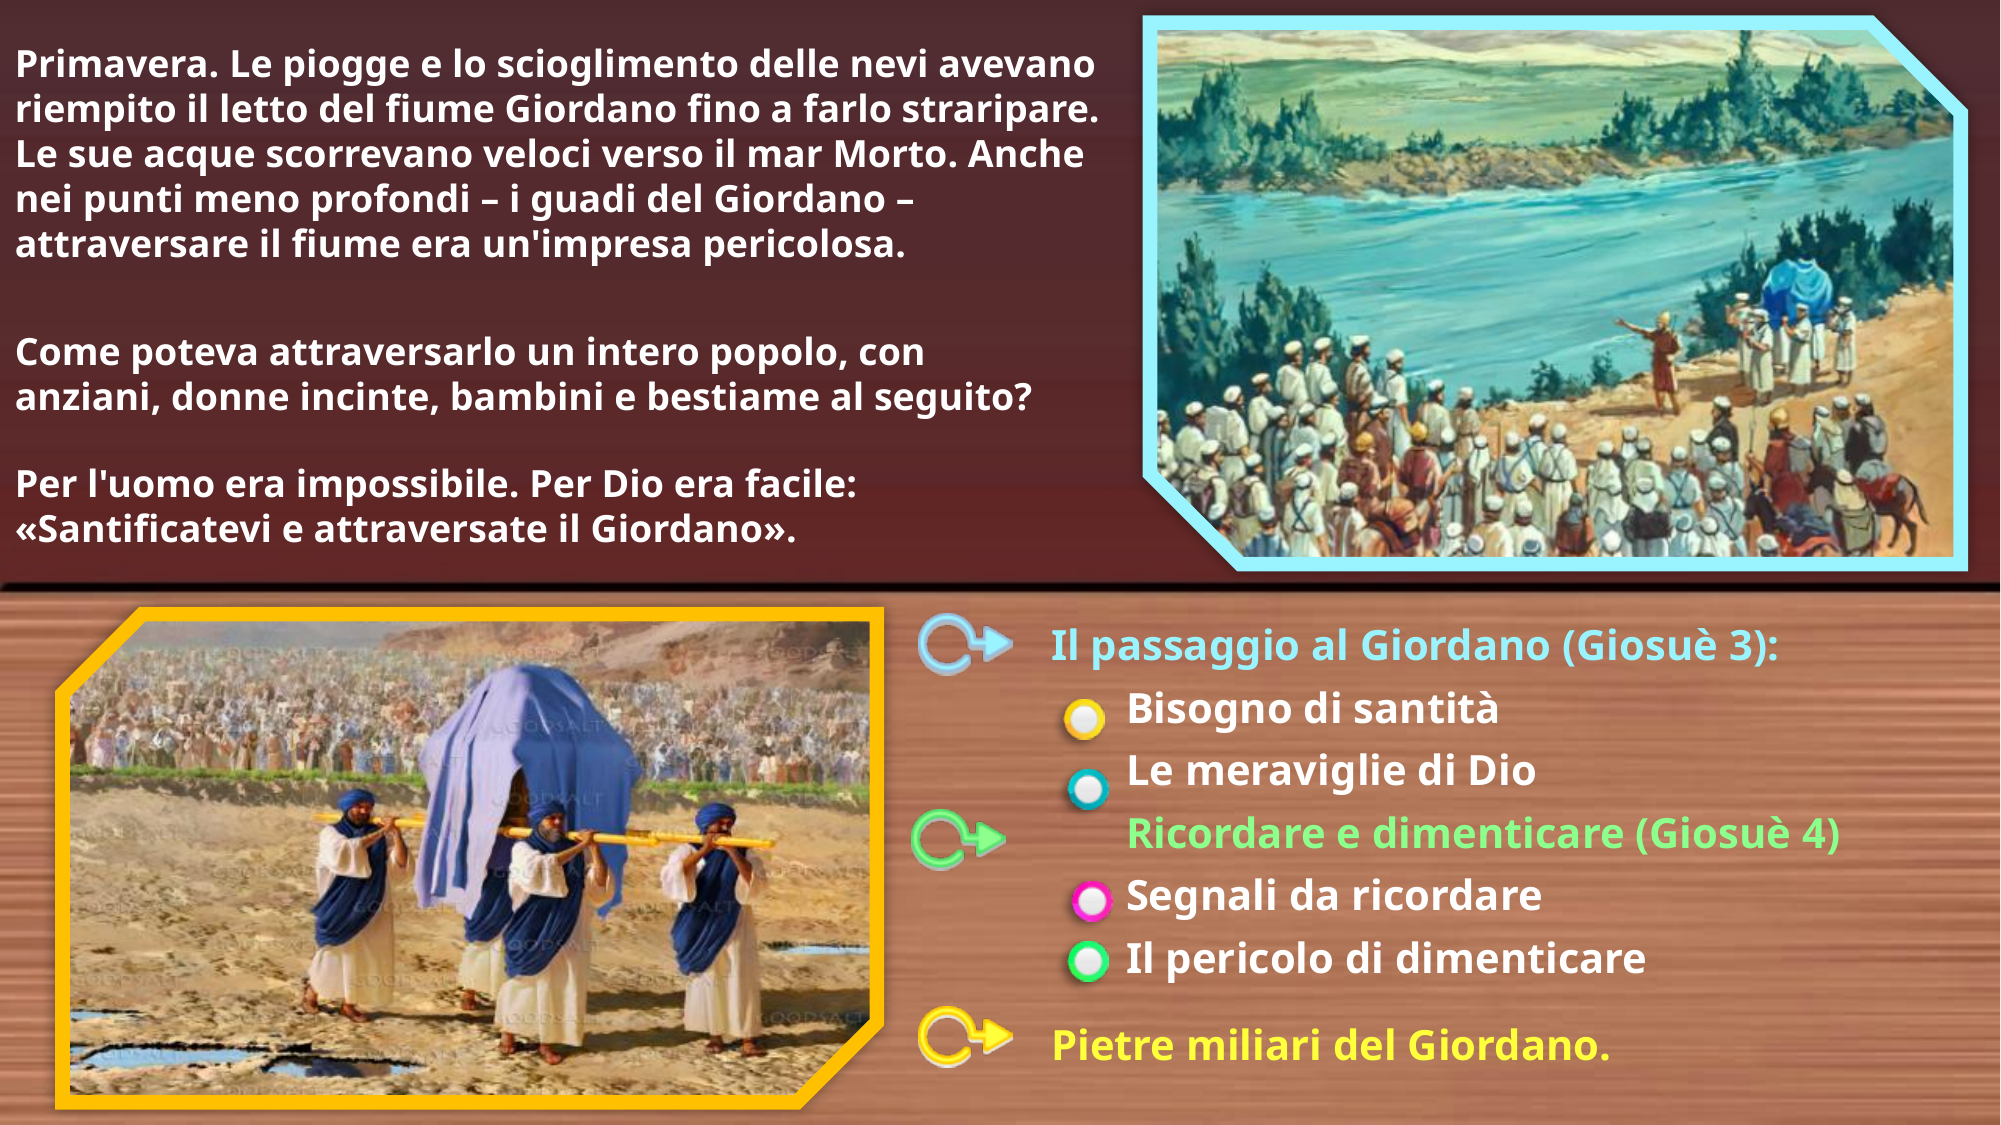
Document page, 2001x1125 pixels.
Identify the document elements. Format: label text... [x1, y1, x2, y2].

text_box Come poteva attraversarlo un intero popolo, con anziani, donne incinte, bambini e bestiame al seguito? [0, 320, 1064, 426]
text_box Per l'uomo era impossibile. Per Dio era facile: «Santificatevi e attraversate il Giordano». [0, 452, 1013, 557]
text_box Primavera. Le piogge e lo scioglimento delle nevi avevano riempito il letto del fiume Giordano fino a farlo straripare. Le sue acque scorrevano veloci verso il mar Morto. Anche nei punti meno profondi – i guadi del Giordano – attraversare il fiume era un'impresa pericolosa. [0, 33, 1130, 273]
text_box Il passaggio al Giordano (Giosuè 3): Bisogno di santità Le meraviglie di Dio Ricordare e dimenticare (Giosuè 4) Segnali da ricordare Il pericolo di dimenticare Pietre miliari del Giordano. [1036, 611, 2000, 1077]
picture [0, 0, 2001, 1125]
